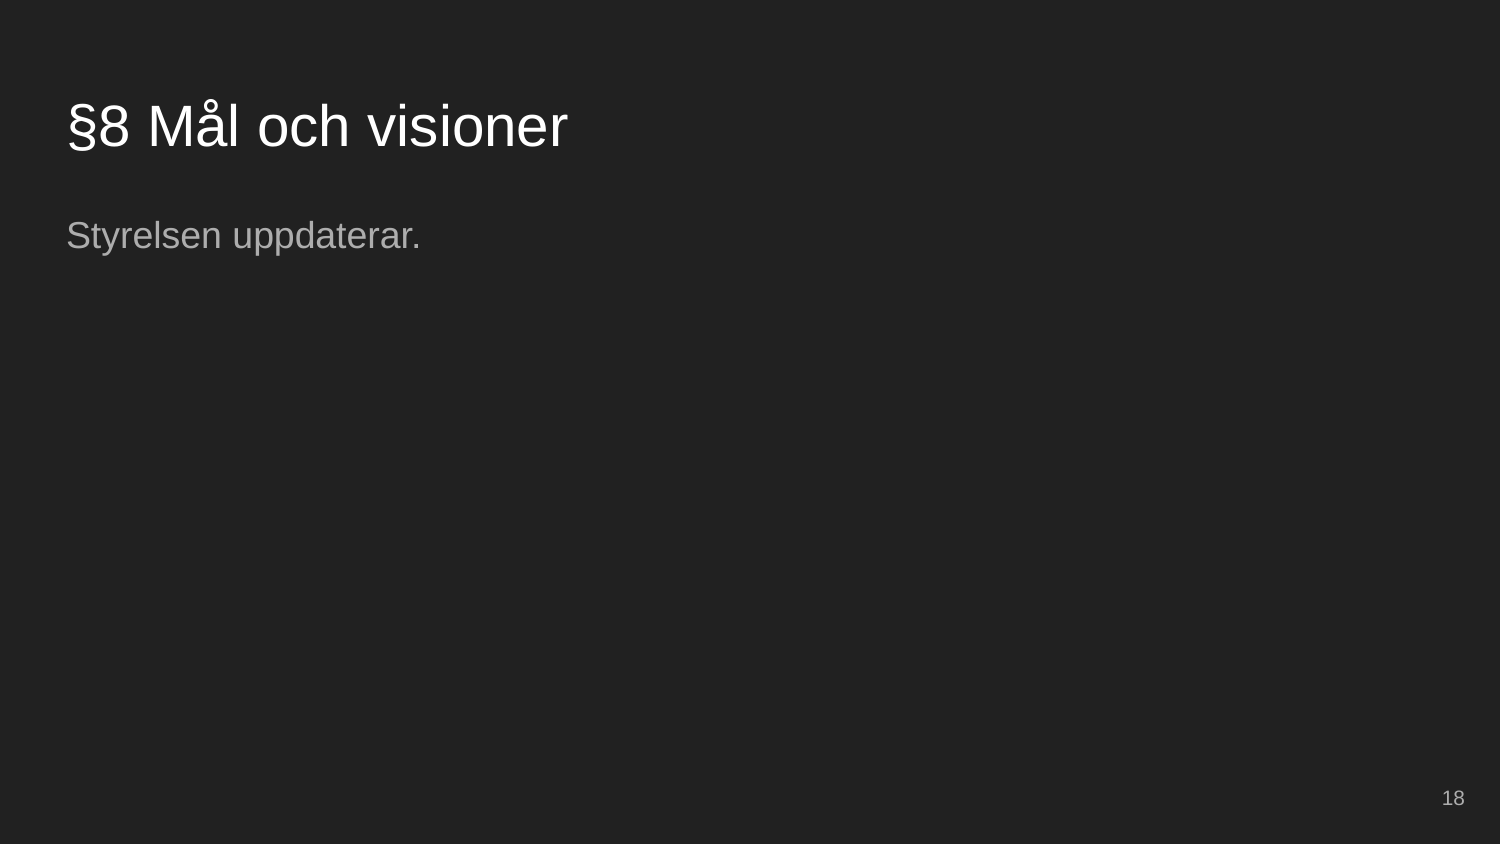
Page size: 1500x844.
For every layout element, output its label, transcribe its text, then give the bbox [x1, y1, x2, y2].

title §8 Mål och visioner [51, 72, 1449, 167]
list Styrelsen uppdaterar. [51, 189, 1449, 750]
slide_number ‹#› [1389, 764, 1480, 830]
